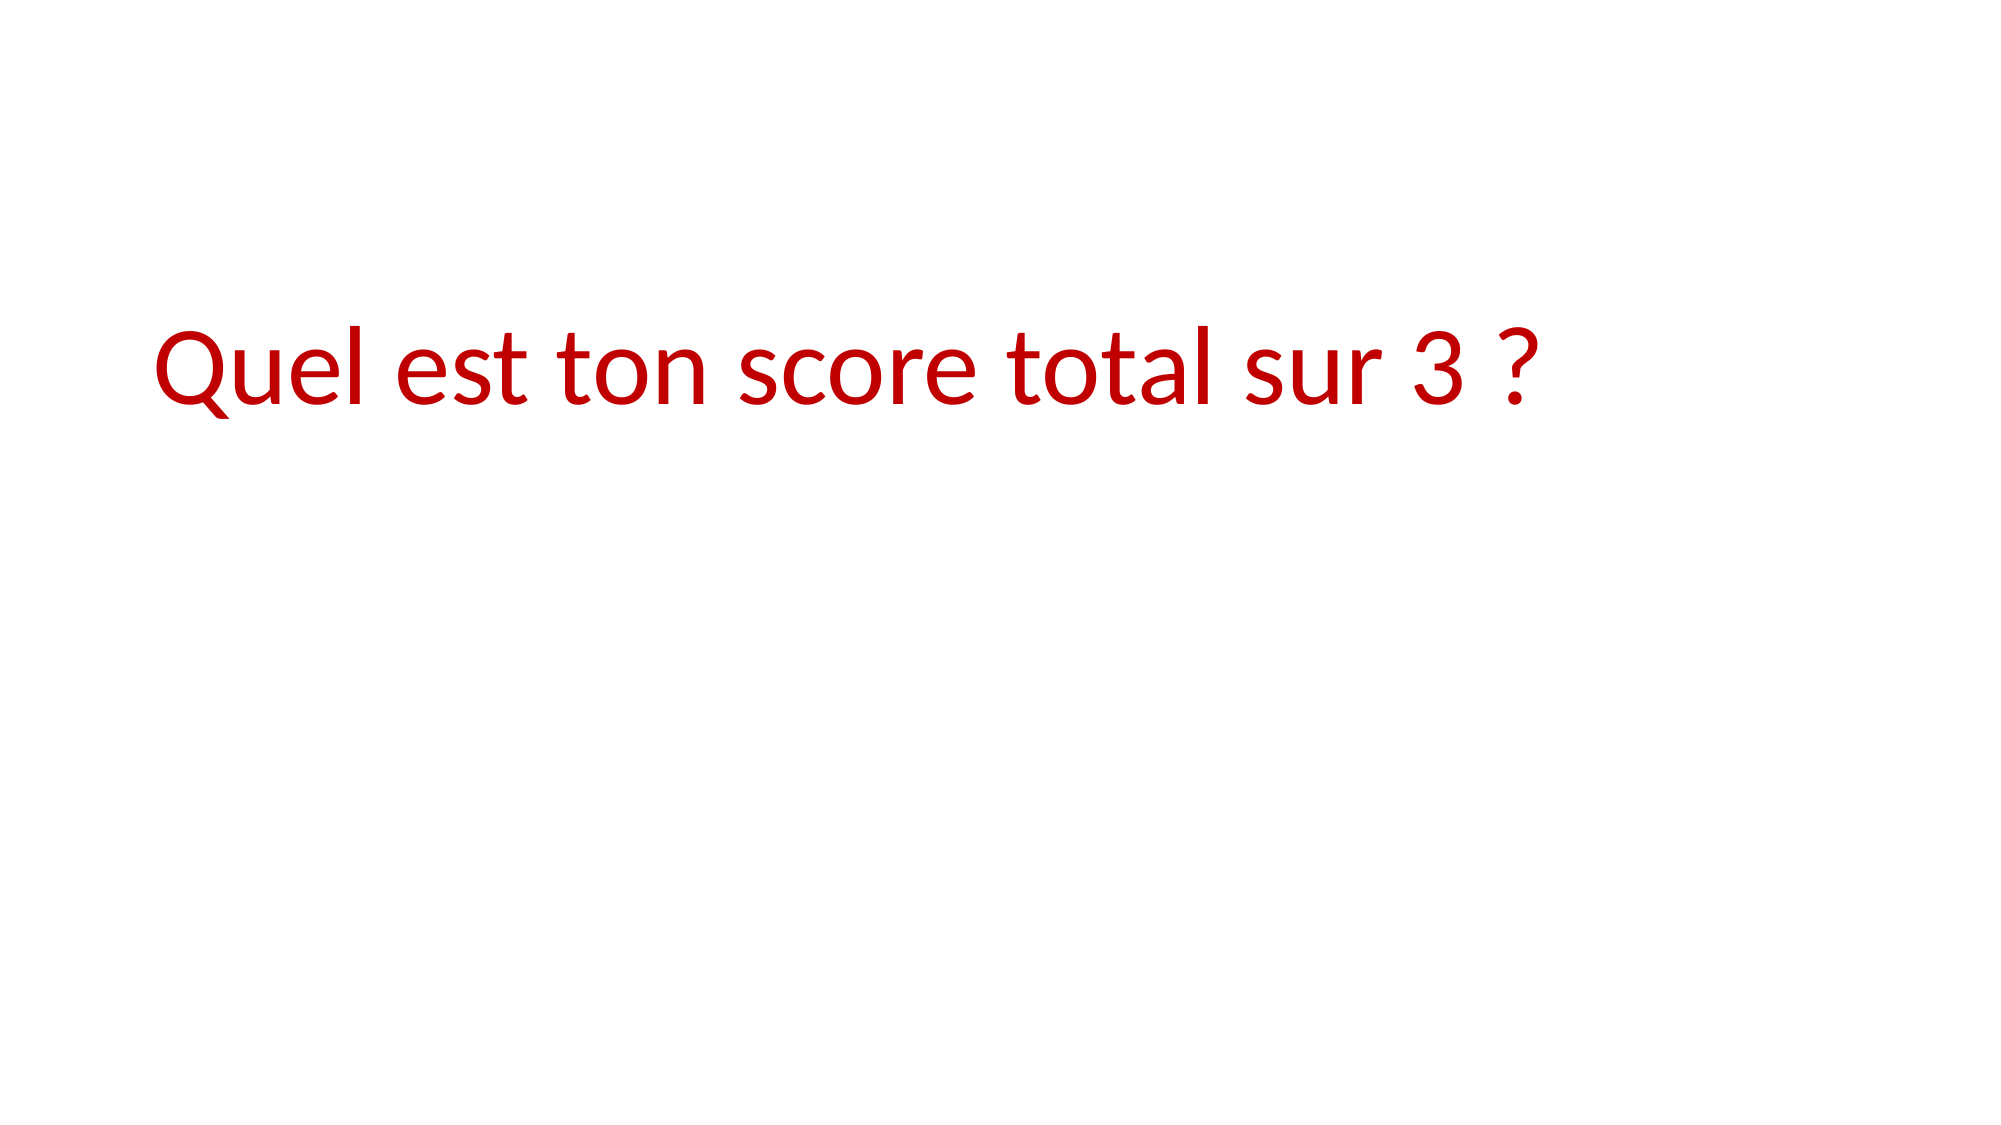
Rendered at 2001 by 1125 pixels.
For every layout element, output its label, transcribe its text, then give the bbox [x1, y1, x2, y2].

list Quel est ton score total sur 3 ? [137, 299, 1863, 1014]
